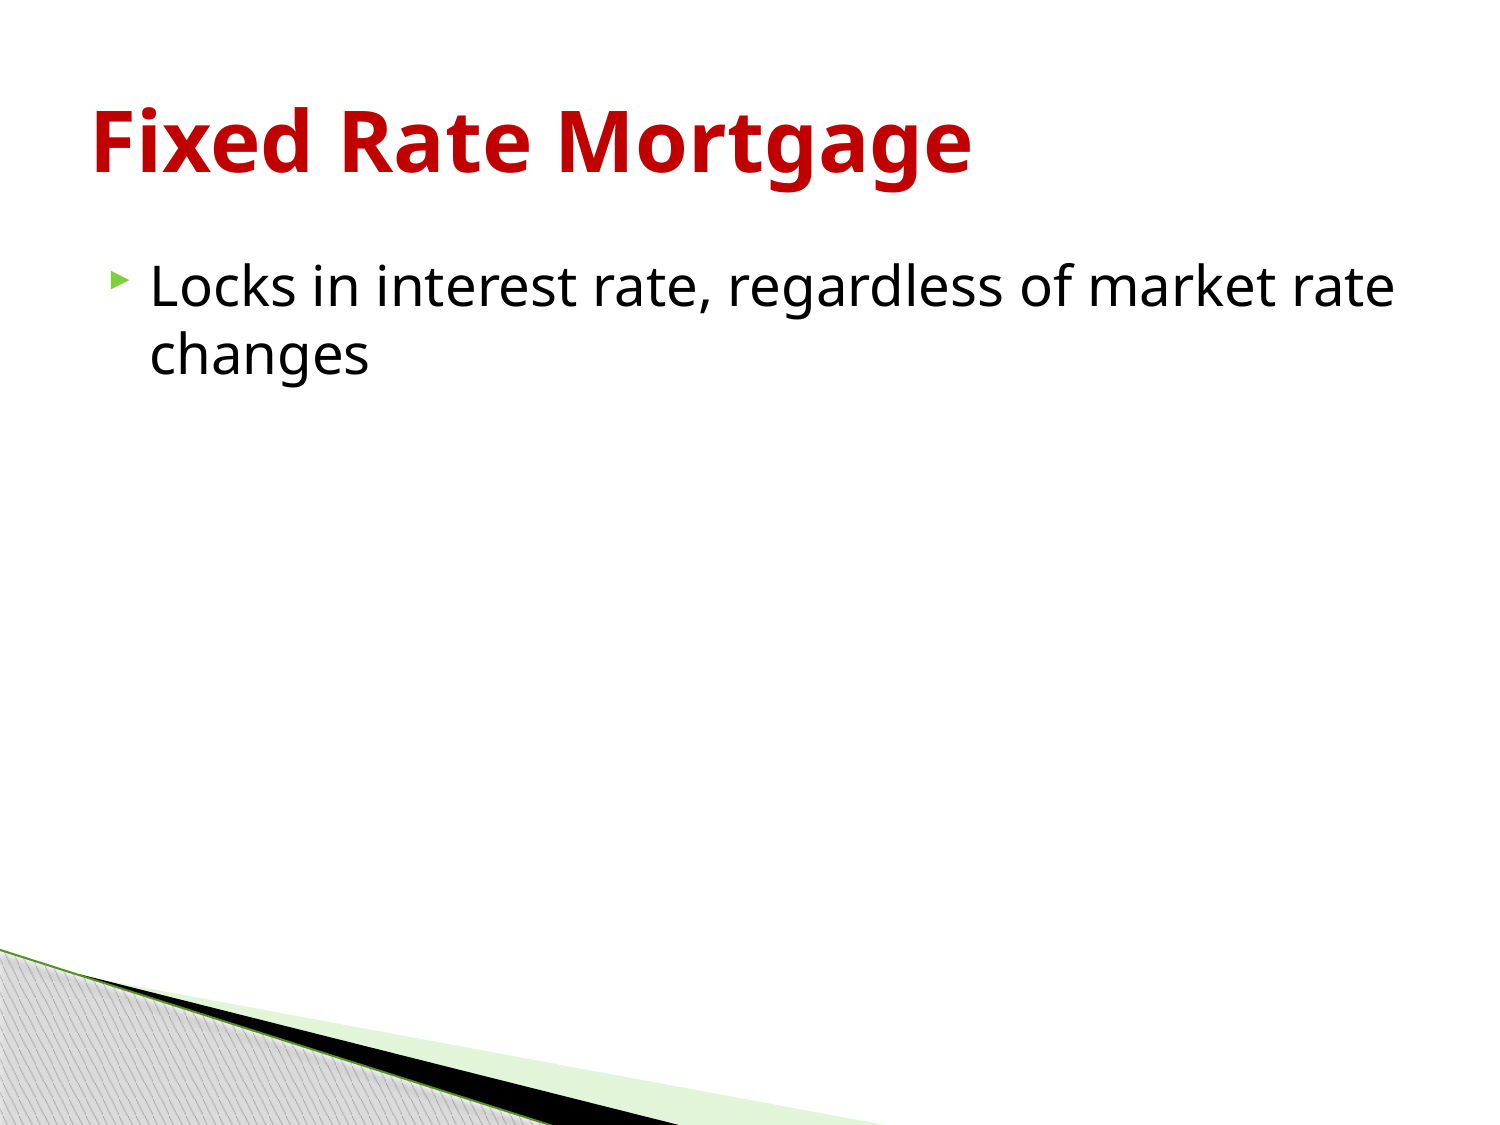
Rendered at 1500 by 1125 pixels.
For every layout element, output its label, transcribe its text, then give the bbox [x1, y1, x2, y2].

list Locks in interest rate, regardless of market rate changes [75, 243, 1425, 986]
title Fixed Rate Mortgage [75, 45, 1425, 233]
